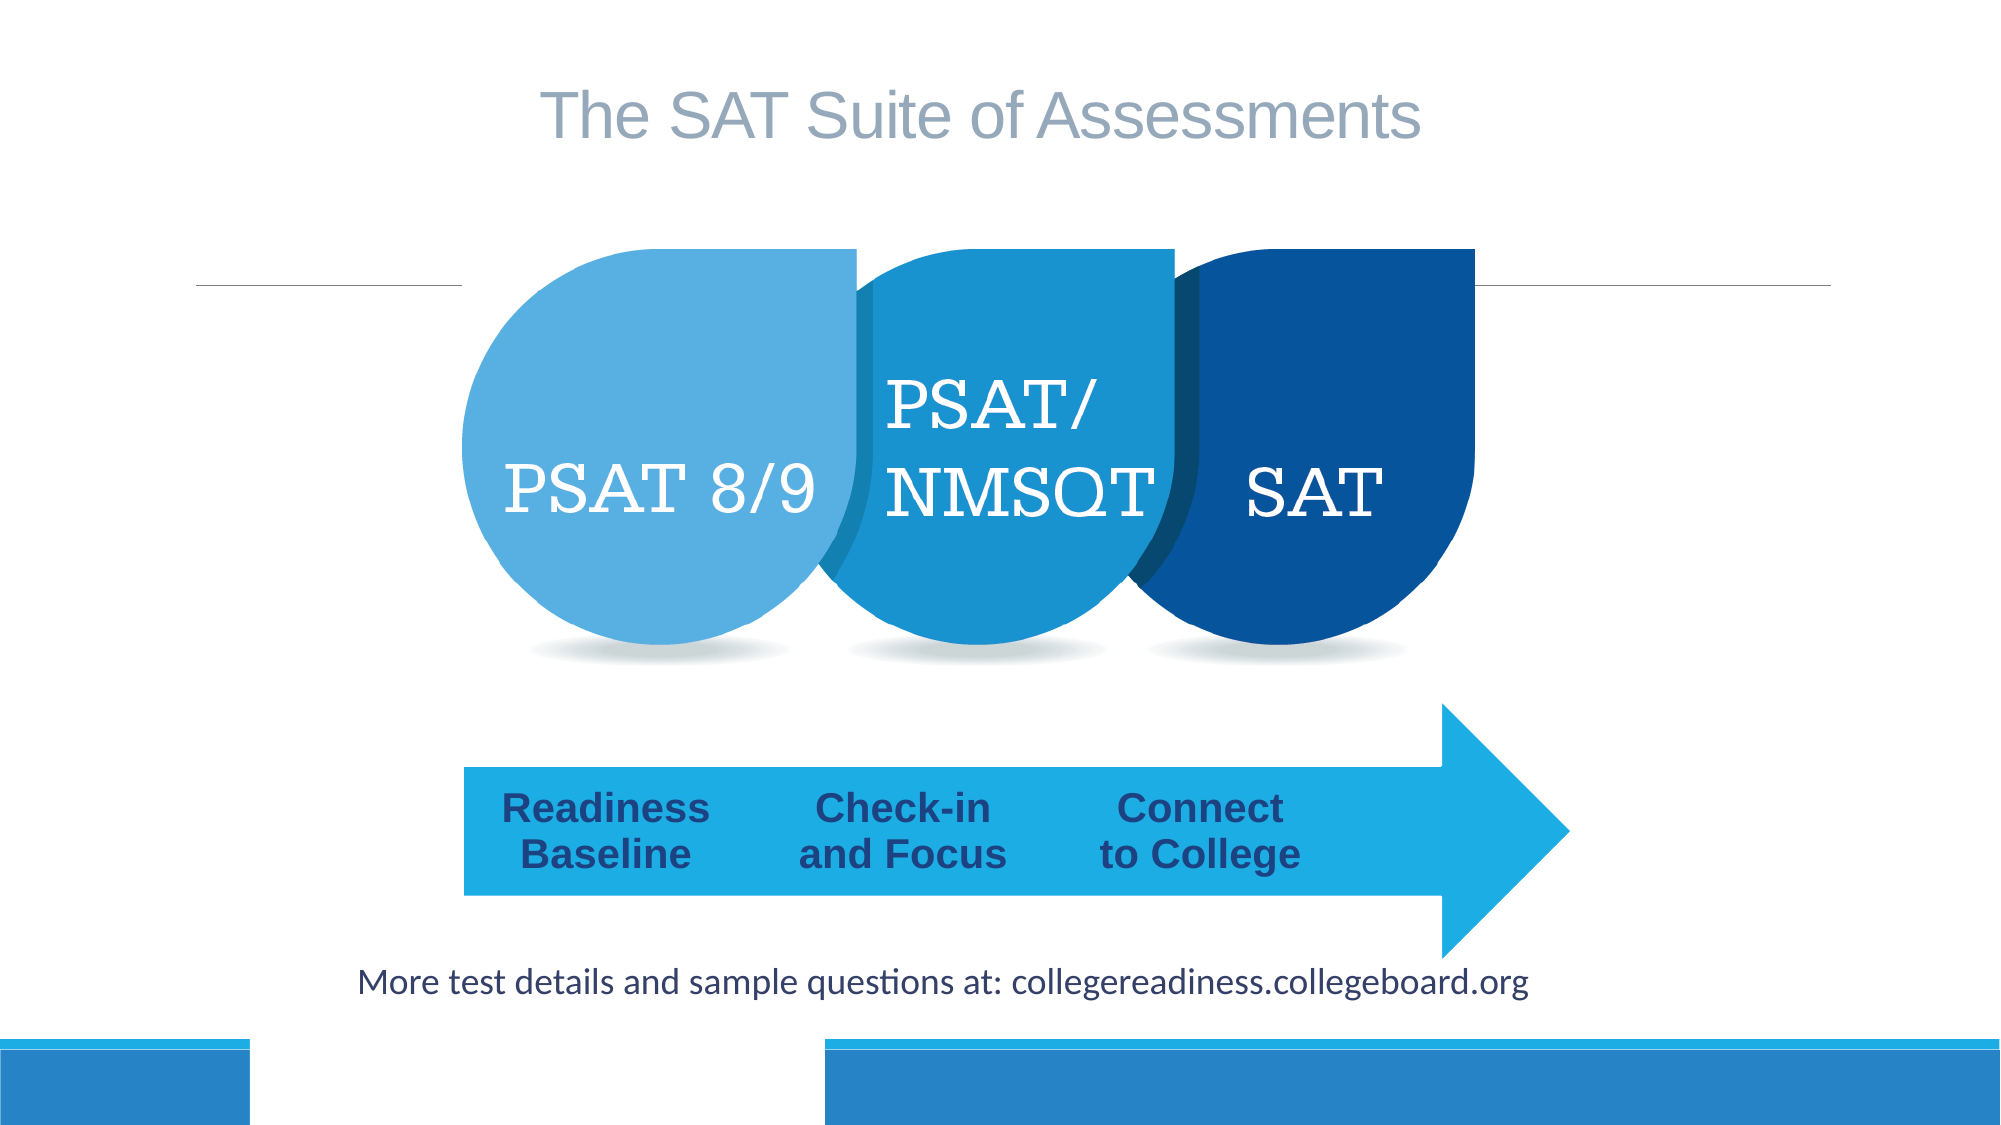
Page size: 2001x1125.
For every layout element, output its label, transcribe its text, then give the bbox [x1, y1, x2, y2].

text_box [461, 699, 1573, 963]
text_box [249, 986, 826, 1125]
text_box More test details and sample questions at: collegereadiness.collegeboard.org [337, 956, 1550, 1002]
title The SAT Suite of Assessments [331, 54, 1632, 160]
picture [461, 249, 1476, 667]
